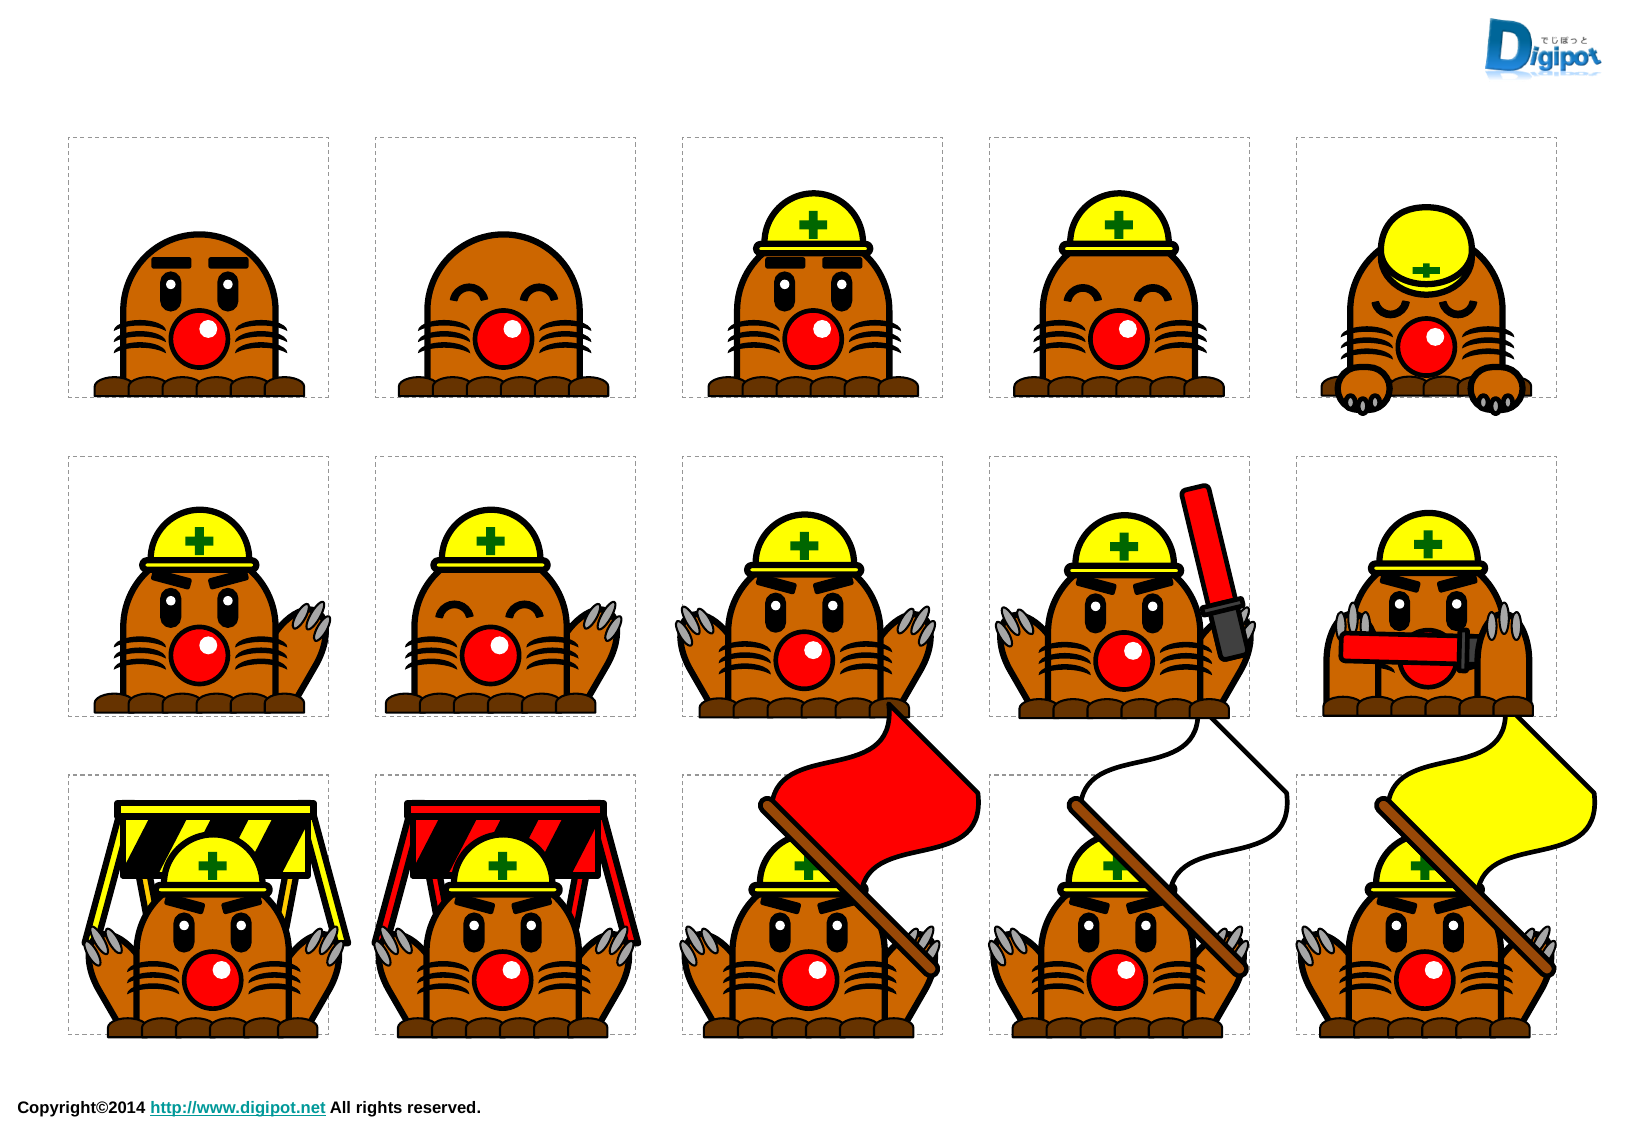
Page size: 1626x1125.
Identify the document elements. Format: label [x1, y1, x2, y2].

text_box [398, 234, 609, 397]
text_box [679, 514, 927, 718]
text_box [84, 802, 349, 1038]
text_box [683, 715, 982, 1038]
text_box [1299, 715, 1598, 1038]
text_box [94, 509, 322, 713]
text_box [992, 715, 1291, 1038]
text_box [1013, 193, 1224, 397]
text_box [1321, 206, 1532, 414]
text_box [998, 485, 1247, 719]
text_box [708, 193, 919, 397]
text_box [374, 802, 639, 1038]
text_box [1323, 512, 1536, 716]
picture [1485, 18, 1602, 82]
text_box [385, 509, 614, 713]
text_box [94, 234, 305, 397]
